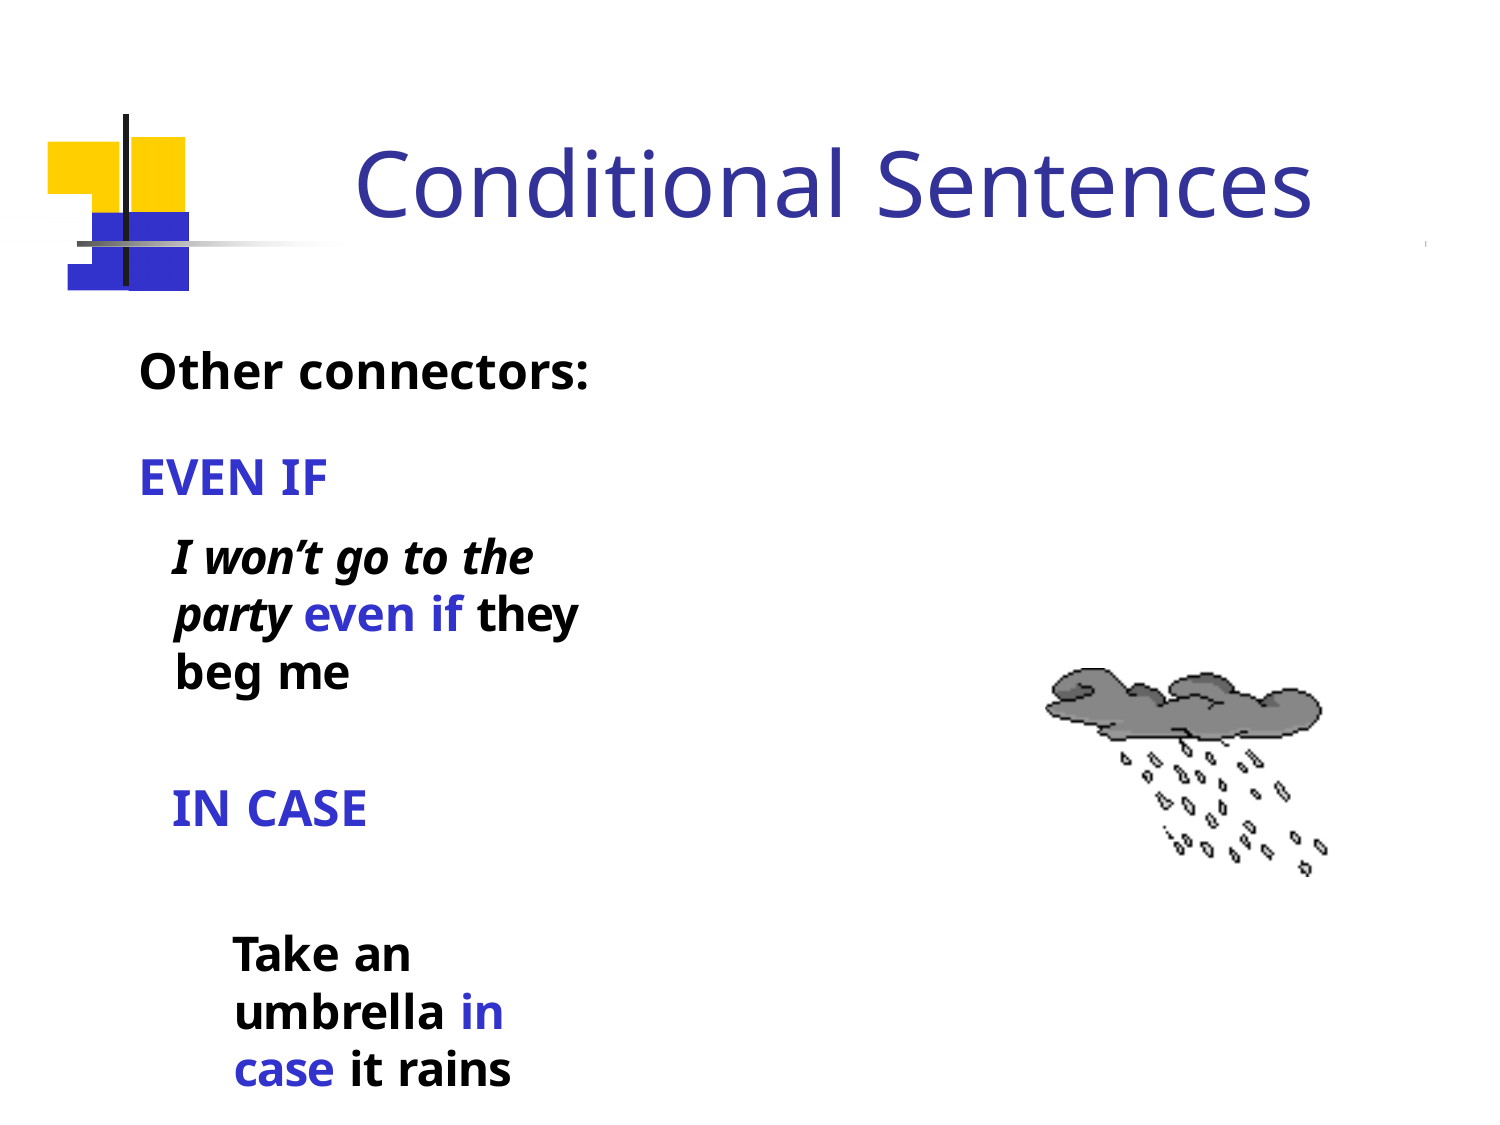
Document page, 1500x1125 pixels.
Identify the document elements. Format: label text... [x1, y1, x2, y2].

picture [1328, 241, 1427, 247]
picture [0, 137, 172, 291]
text_box Other connectors: EVEN IF I won’t go to the party even if they beg me IN CASE Take an umbrella in case it rains [136, 292, 1165, 1097]
title Conditional Sentences [172, 125, 1328, 314]
text_box [1045, 668, 1336, 877]
